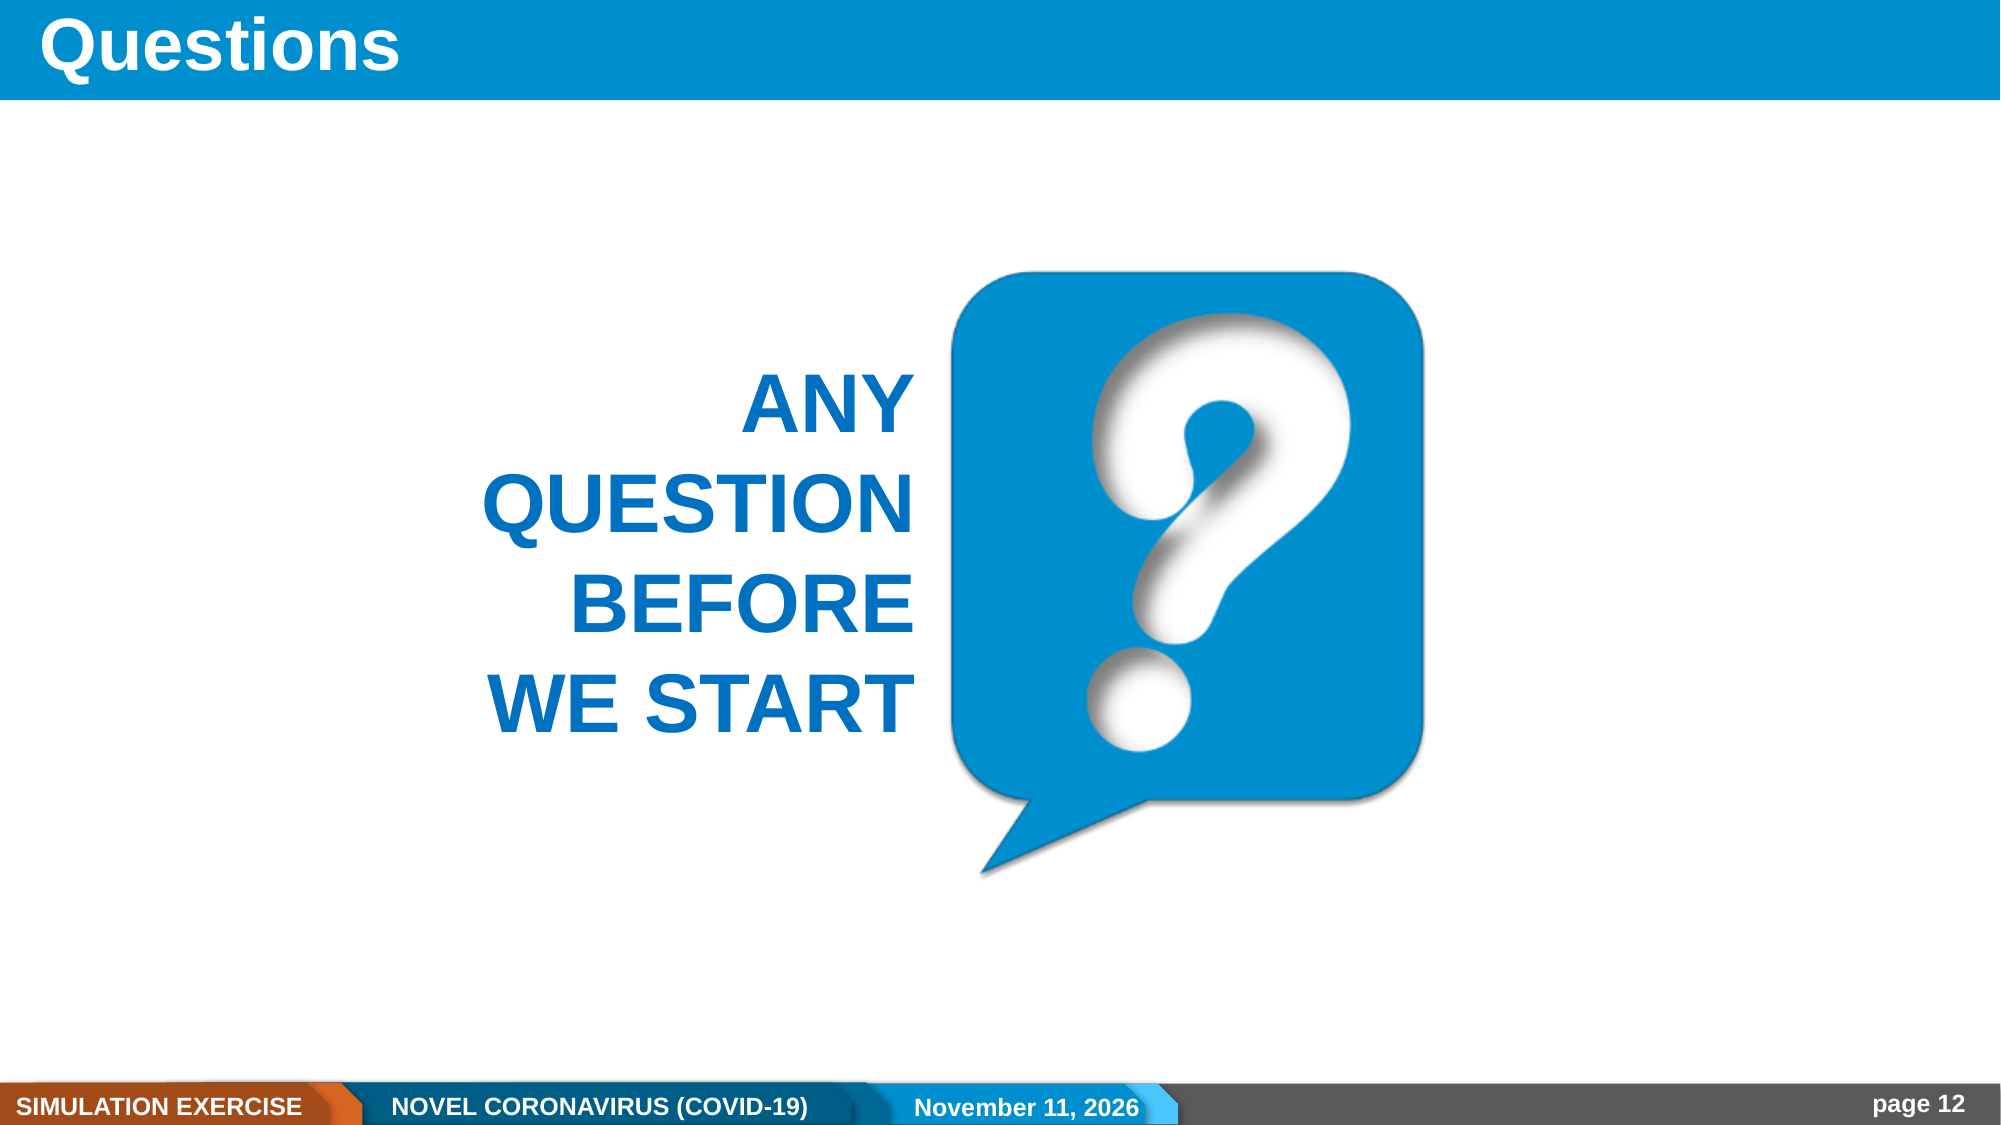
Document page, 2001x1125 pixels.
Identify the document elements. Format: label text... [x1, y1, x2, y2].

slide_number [899, 1076, 1518, 1125]
title Questions [25, 0, 1750, 94]
picture [932, 232, 1448, 893]
text_box ANY QUESTION BEFORE WE START [466, 341, 931, 757]
